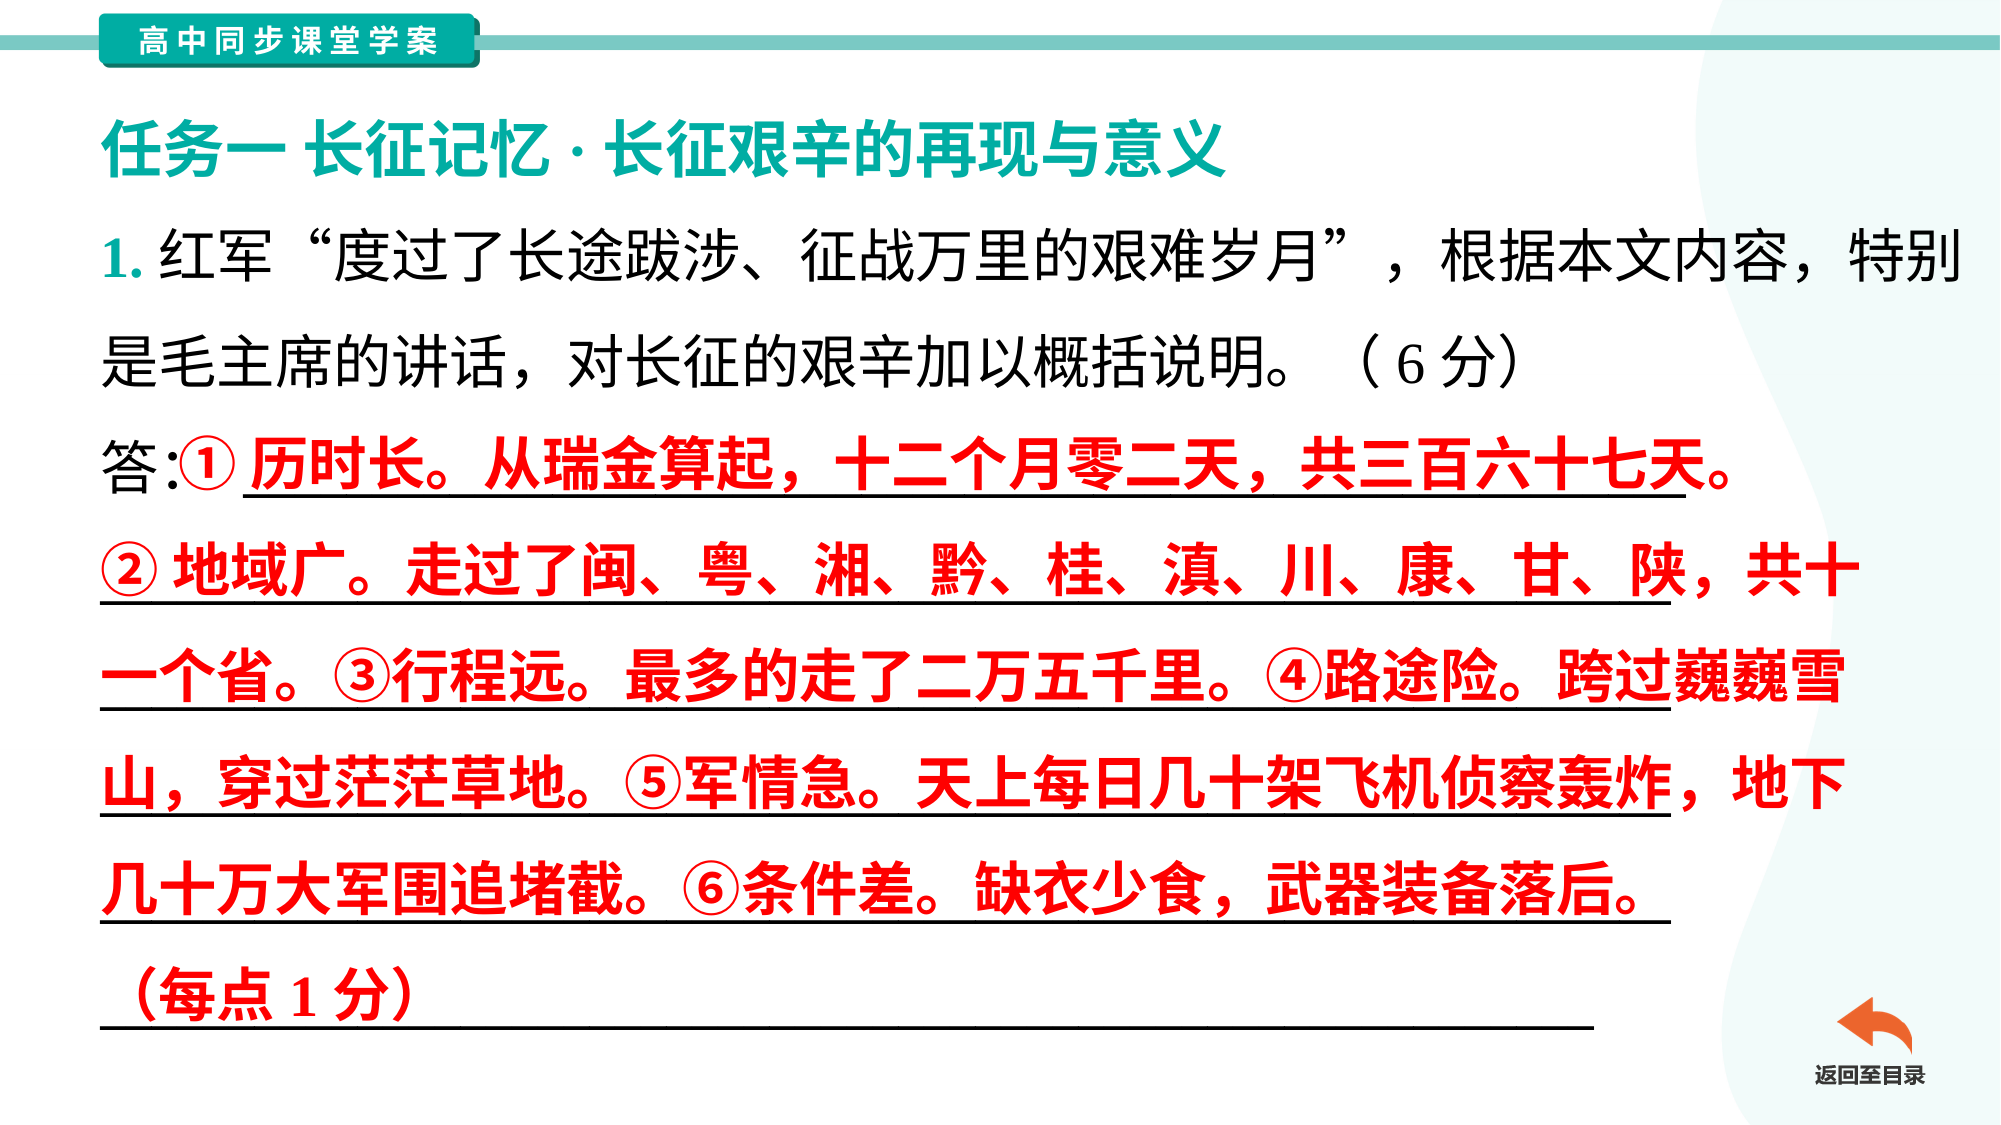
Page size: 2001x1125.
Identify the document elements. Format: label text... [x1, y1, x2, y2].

picture [0, 0, 2000, 1125]
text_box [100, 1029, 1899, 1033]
text_box ①历时长。从瑞金算起，十二个月零二天，共三百六十七天。 ②地域广。走过了闽、粤、湘、黔、桂、滇、川、康、甘、陕，共十 一个省。③行程远。最多的走了二万五千里。④路途险。跨过巍巍雪 山，穿过茫茫草地。⑤军情急。天上每日几十架飞机侦察轰炸，地下 几十万大军围追堵截。⑥条件差。缺衣少食，武器装备落后。 （每点1分） [100, 390, 1899, 1029]
text_box 1.红军“度过了长途跋涉、征战万里的艰难岁月”，根据本文内容，特别 是毛主席的讲话，对长征的艰辛加以概括说明。（6分） 答： ________________________________________________________ _____________________________________________________________ _____________________________________________________________ _____________________________________________________________ _____________________________________________________________ __________________________________________________________ [100, 183, 1899, 390]
text_box 任务一 长征记忆·长征艰辛的再现与意义 [100, 76, 1899, 183]
